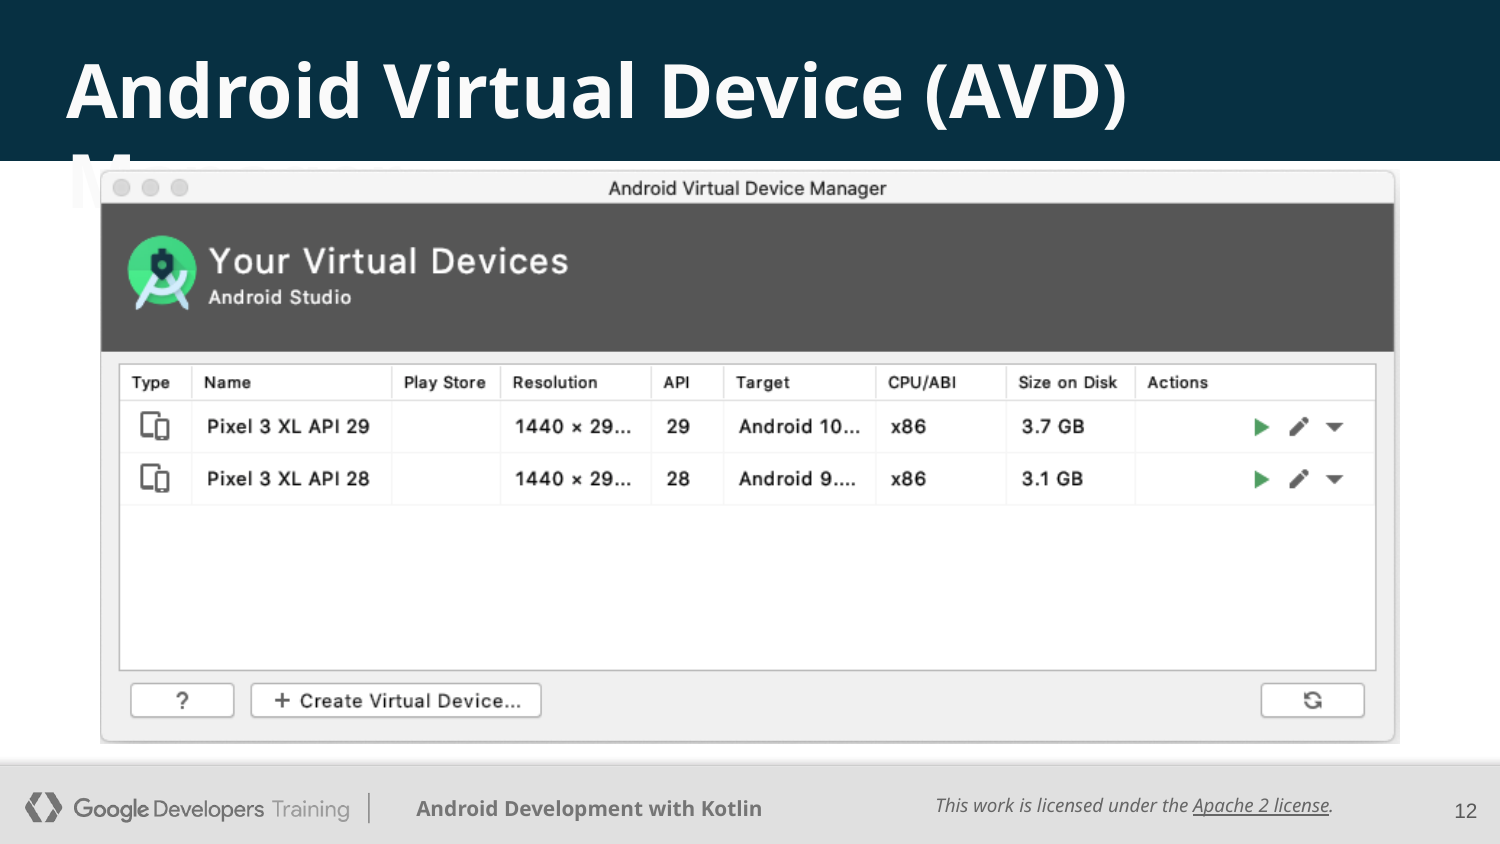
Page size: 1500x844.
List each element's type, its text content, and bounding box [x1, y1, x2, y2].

picture [0, 161, 1500, 844]
title Android Virtual Device (AVD) Manager [51, 28, 1449, 122]
slide_number ‹#› [1402, 777, 1493, 842]
